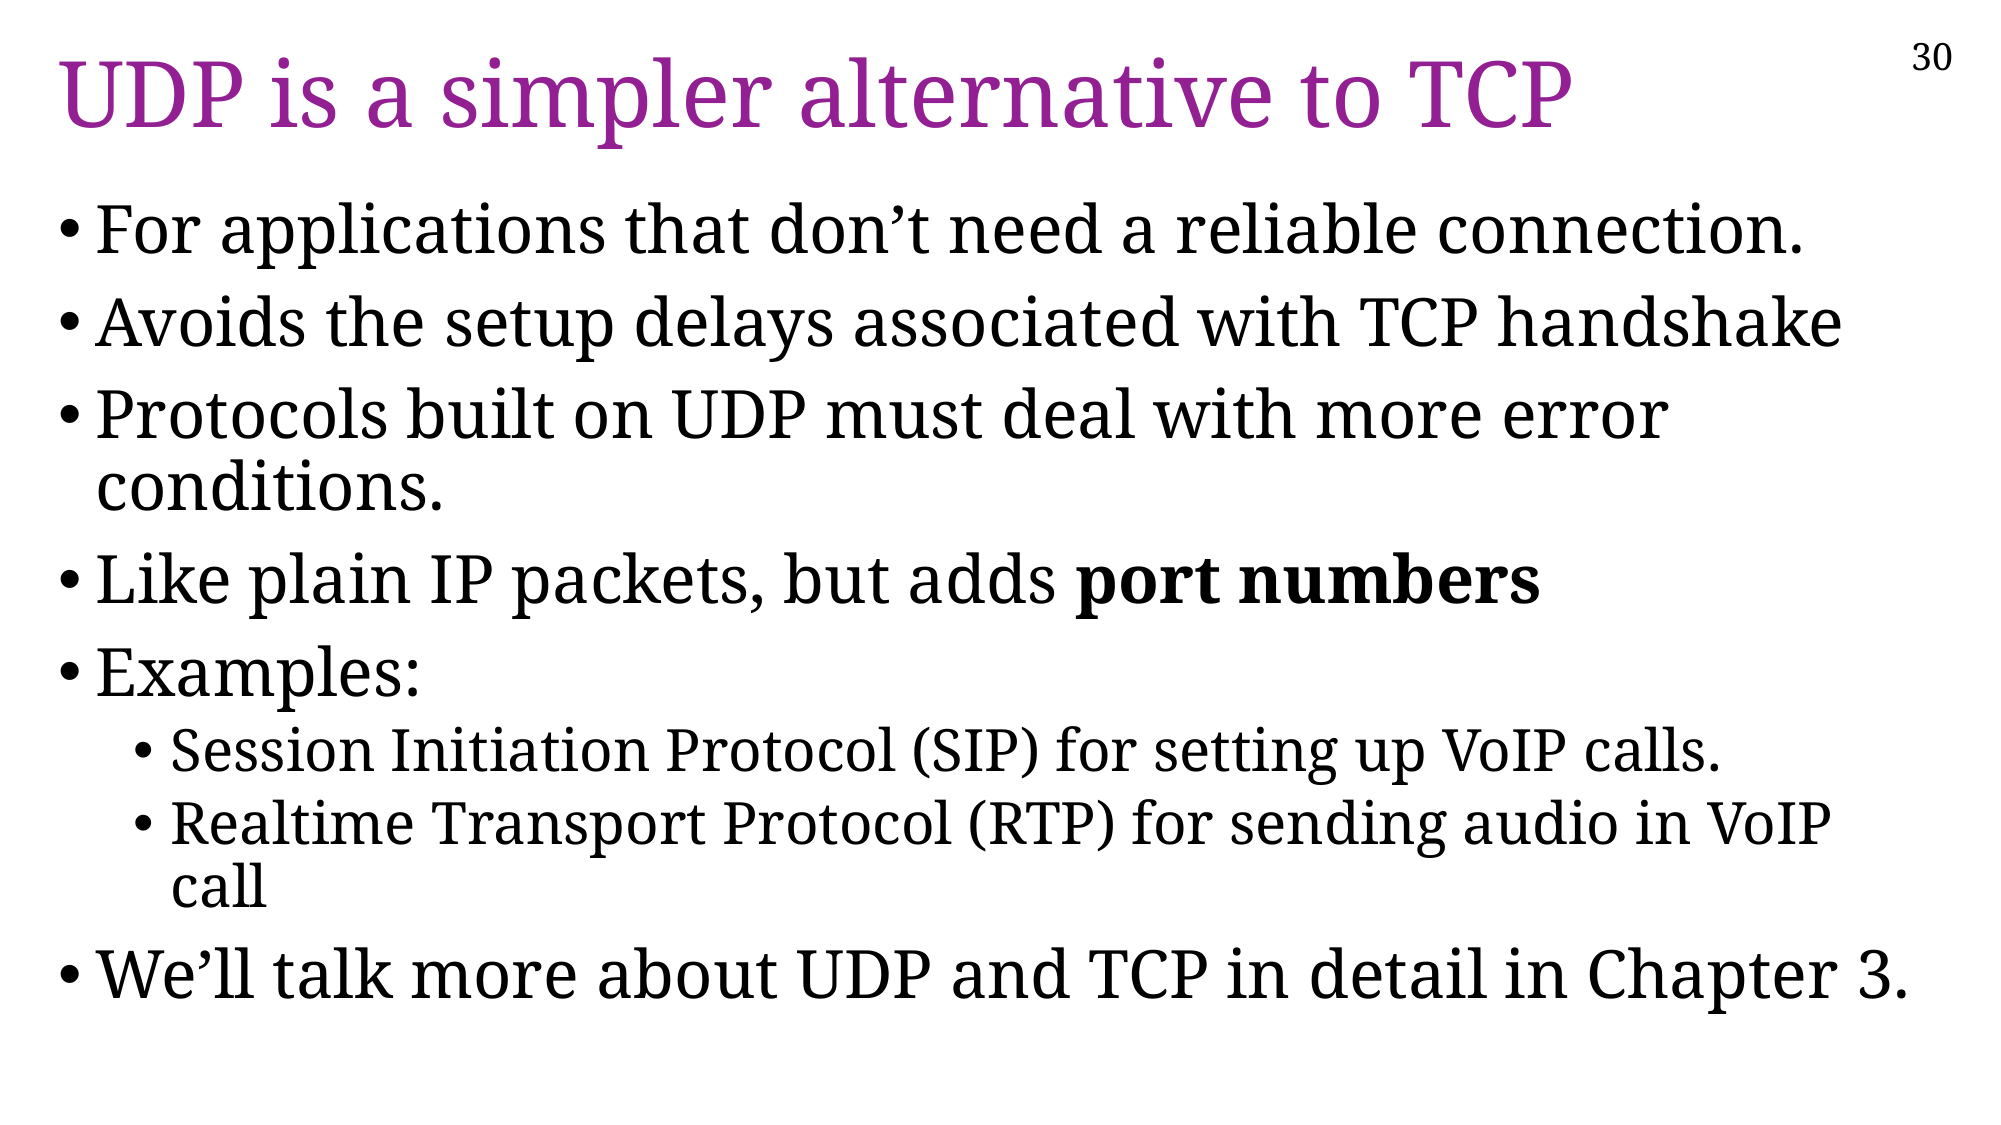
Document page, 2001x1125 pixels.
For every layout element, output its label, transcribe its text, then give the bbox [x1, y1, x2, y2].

list For applications that don’t need a reliable connection. Avoids the setup delays associated with TCP handshake Protocols built on UDP must deal with more error conditions. Like plain IP packets, but adds port numbers Examples: Session Initiation Protocol (SIP) for setting up VoIP calls. Realtime Transport Protocol (RTP) for sending audio in VoIP call We’ll talk more about UDP and TCP in detail in Chapter 3. [43, 188, 1953, 1106]
title UDP is a simpler alternative to TCP [43, 25, 1953, 171]
